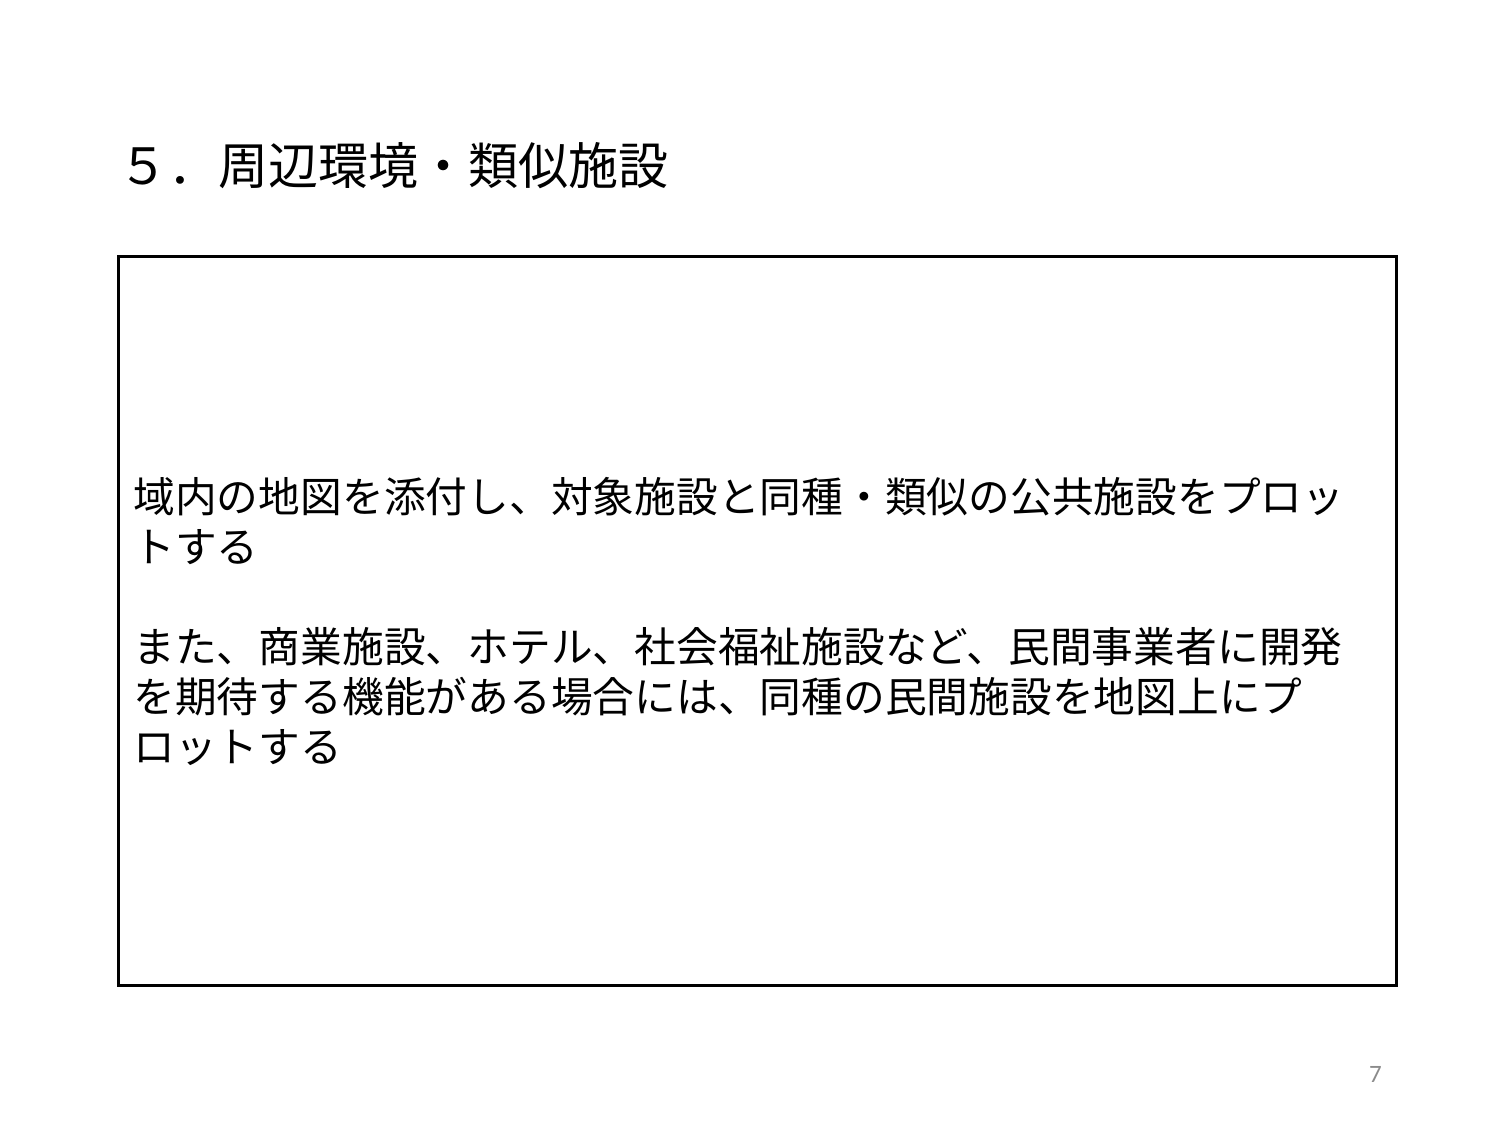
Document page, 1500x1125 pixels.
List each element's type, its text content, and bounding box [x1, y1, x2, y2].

text_box 域内の地図を添付し、対象施設と同種・類似の公共施設をプロットする また、商業施設、ホテル、社会福祉施設など、民間事業者に開発を期待する機能がある場合には、同種の民間施設を地図上にプロットする [118, 255, 1398, 986]
title ５．周辺環境・類似施設 [103, 59, 1397, 278]
slide_number 7 [1059, 1042, 1397, 1103]
